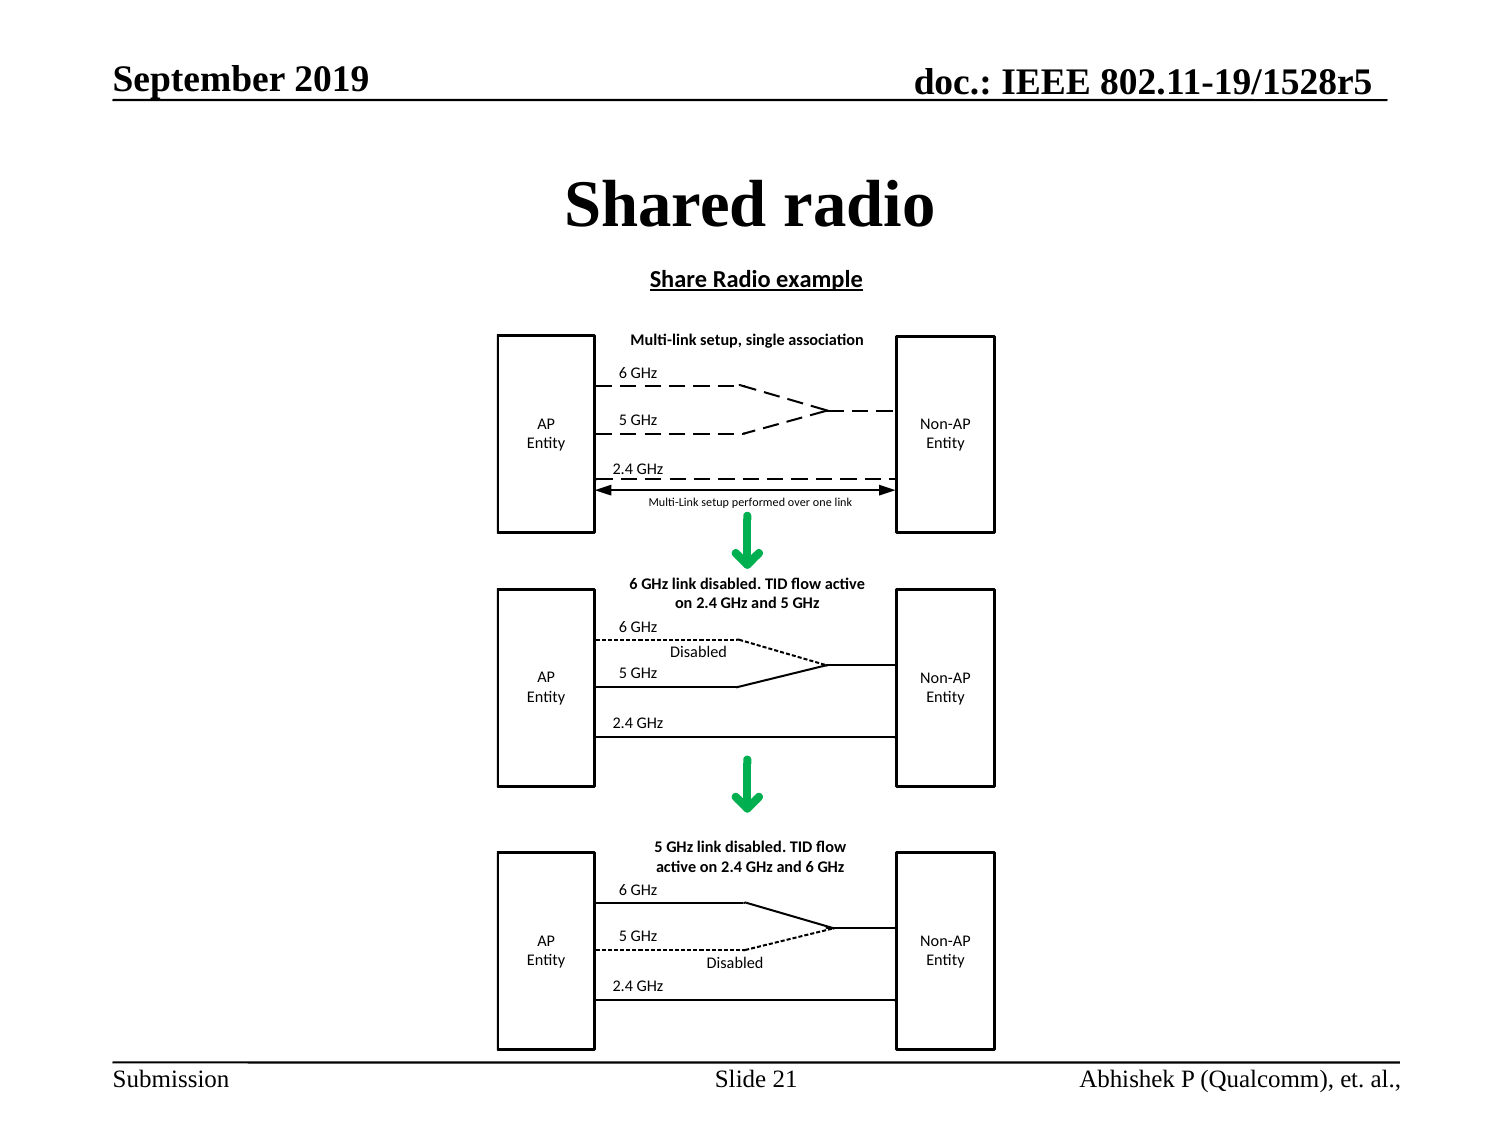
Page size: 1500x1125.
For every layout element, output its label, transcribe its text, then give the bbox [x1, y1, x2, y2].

slide_number Slide 21 [712, 1065, 801, 1093]
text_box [496, 257, 1004, 1056]
title Shared radio [112, 112, 1388, 288]
footer Abhishek P (Qualcomm), et. al., [949, 1061, 1402, 1093]
